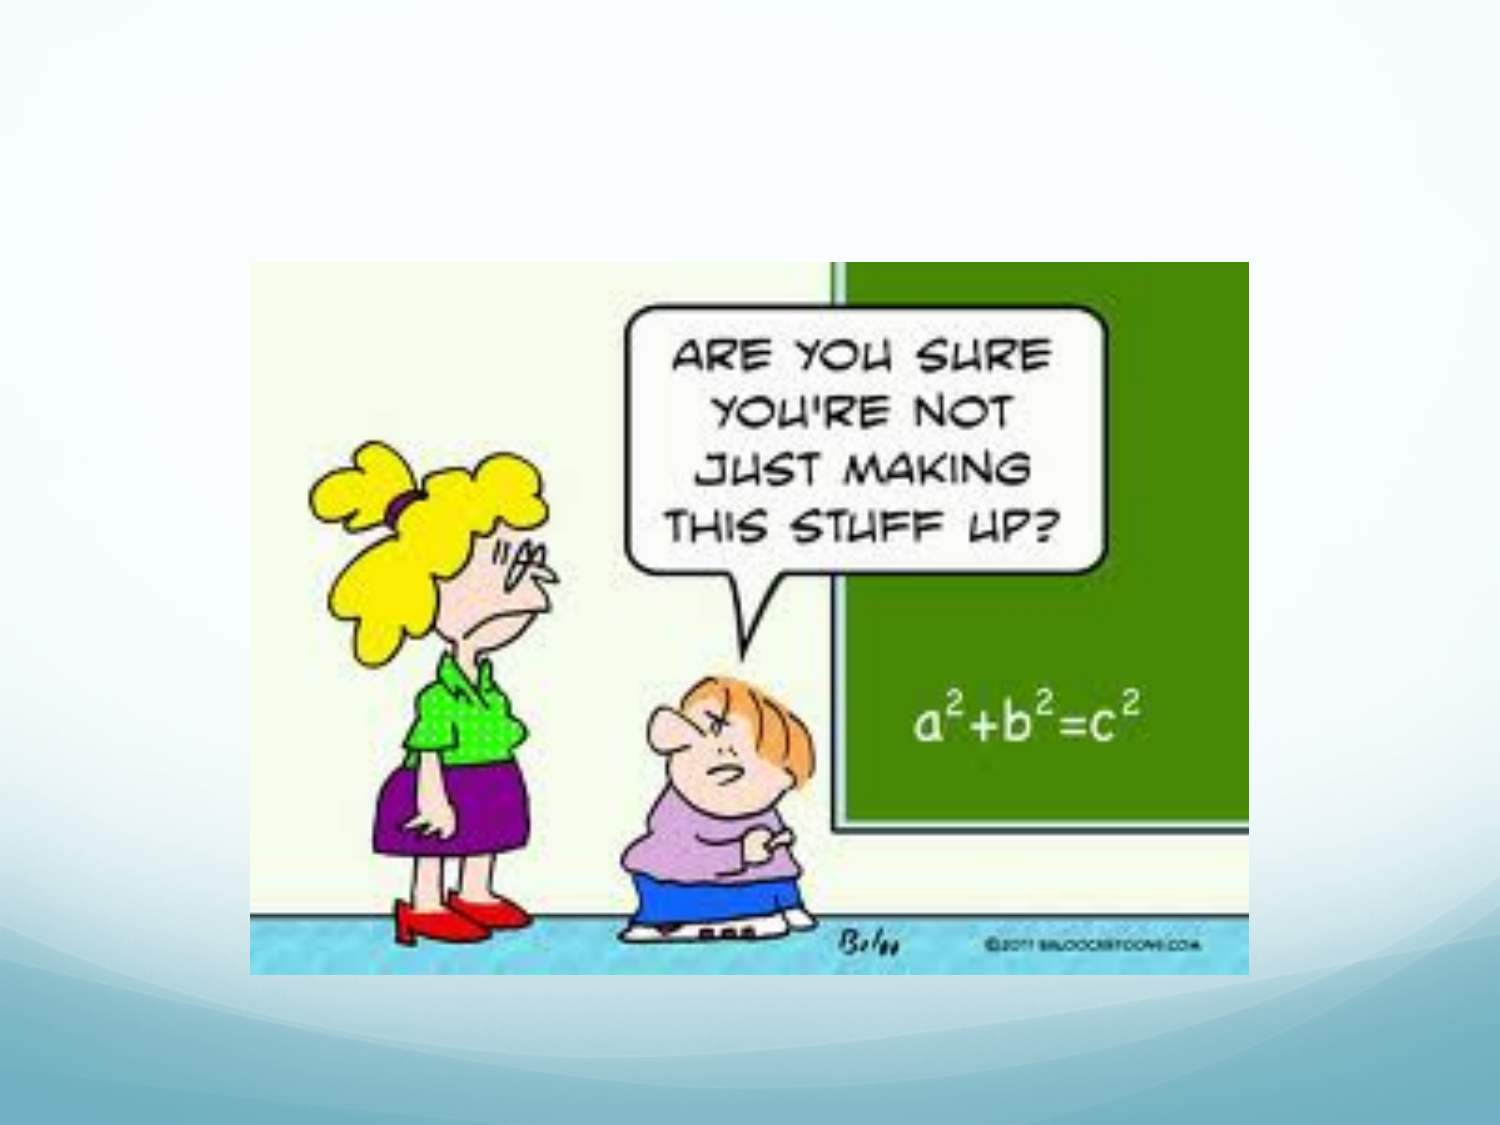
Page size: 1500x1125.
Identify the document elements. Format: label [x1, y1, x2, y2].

list [89, 261, 1410, 976]
